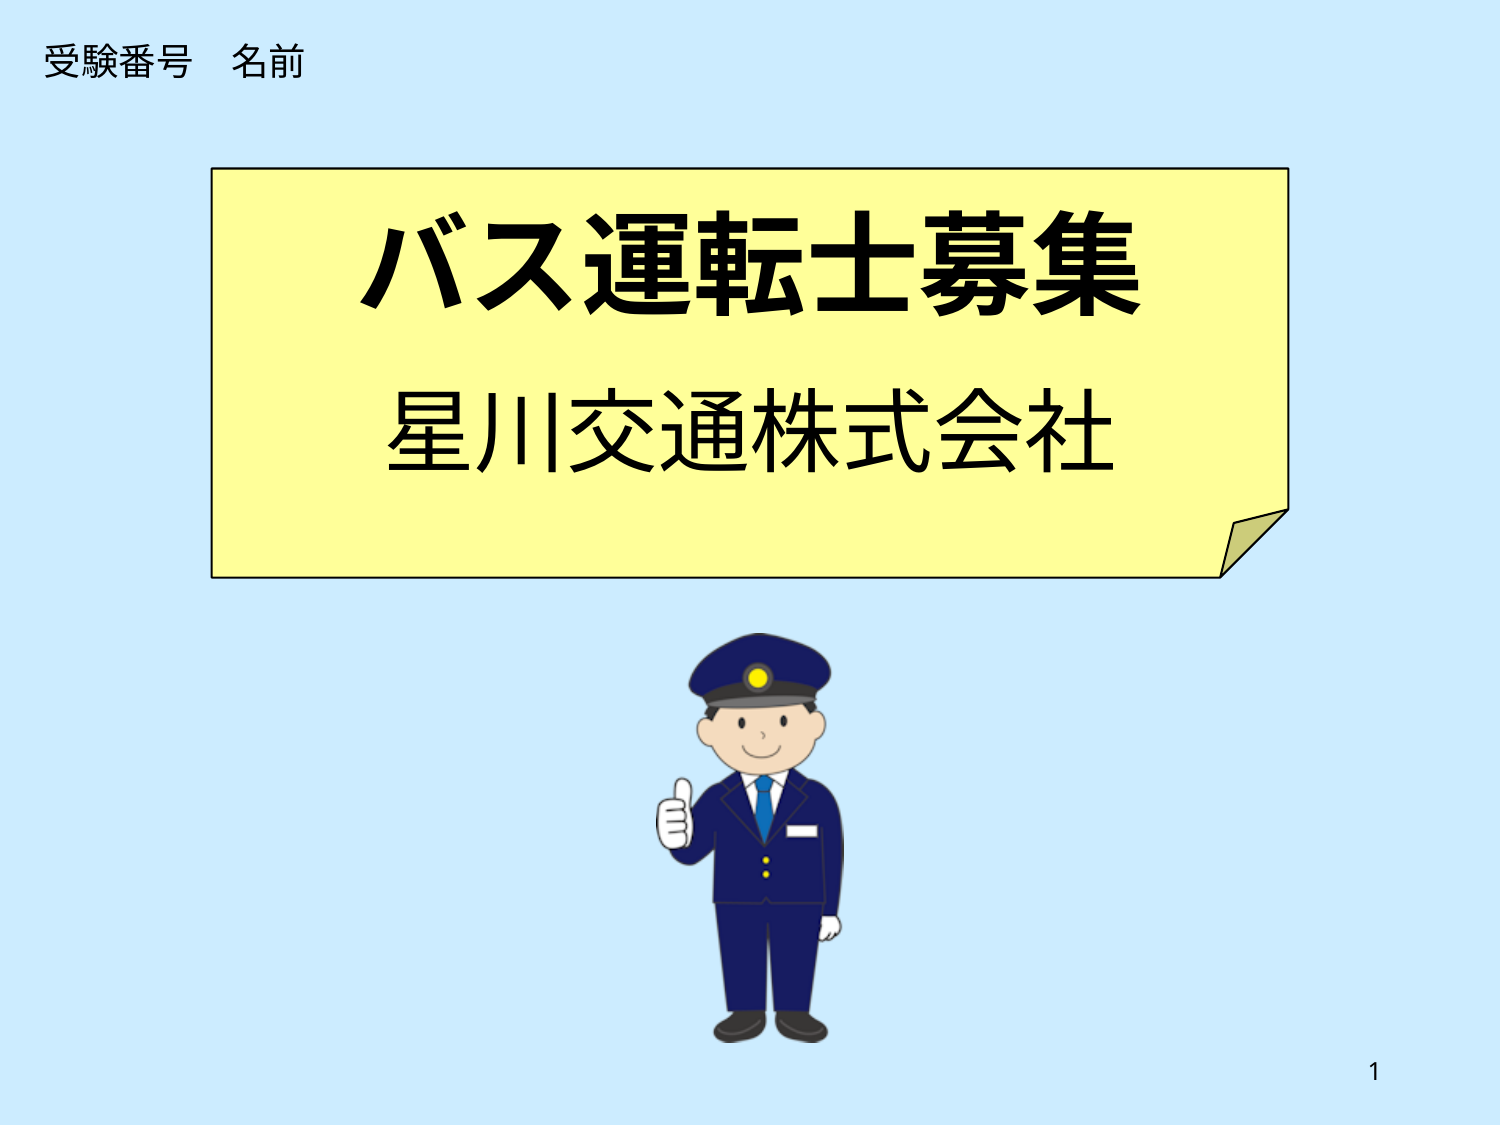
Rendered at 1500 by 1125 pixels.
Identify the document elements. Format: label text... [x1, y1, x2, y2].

text_box 受験番号 名前 [28, 30, 321, 91]
text_box バス運転士募集 星川交通株式会社 [210, 167, 1290, 579]
picture [656, 633, 844, 1043]
slide_number 1 [1059, 1042, 1397, 1103]
